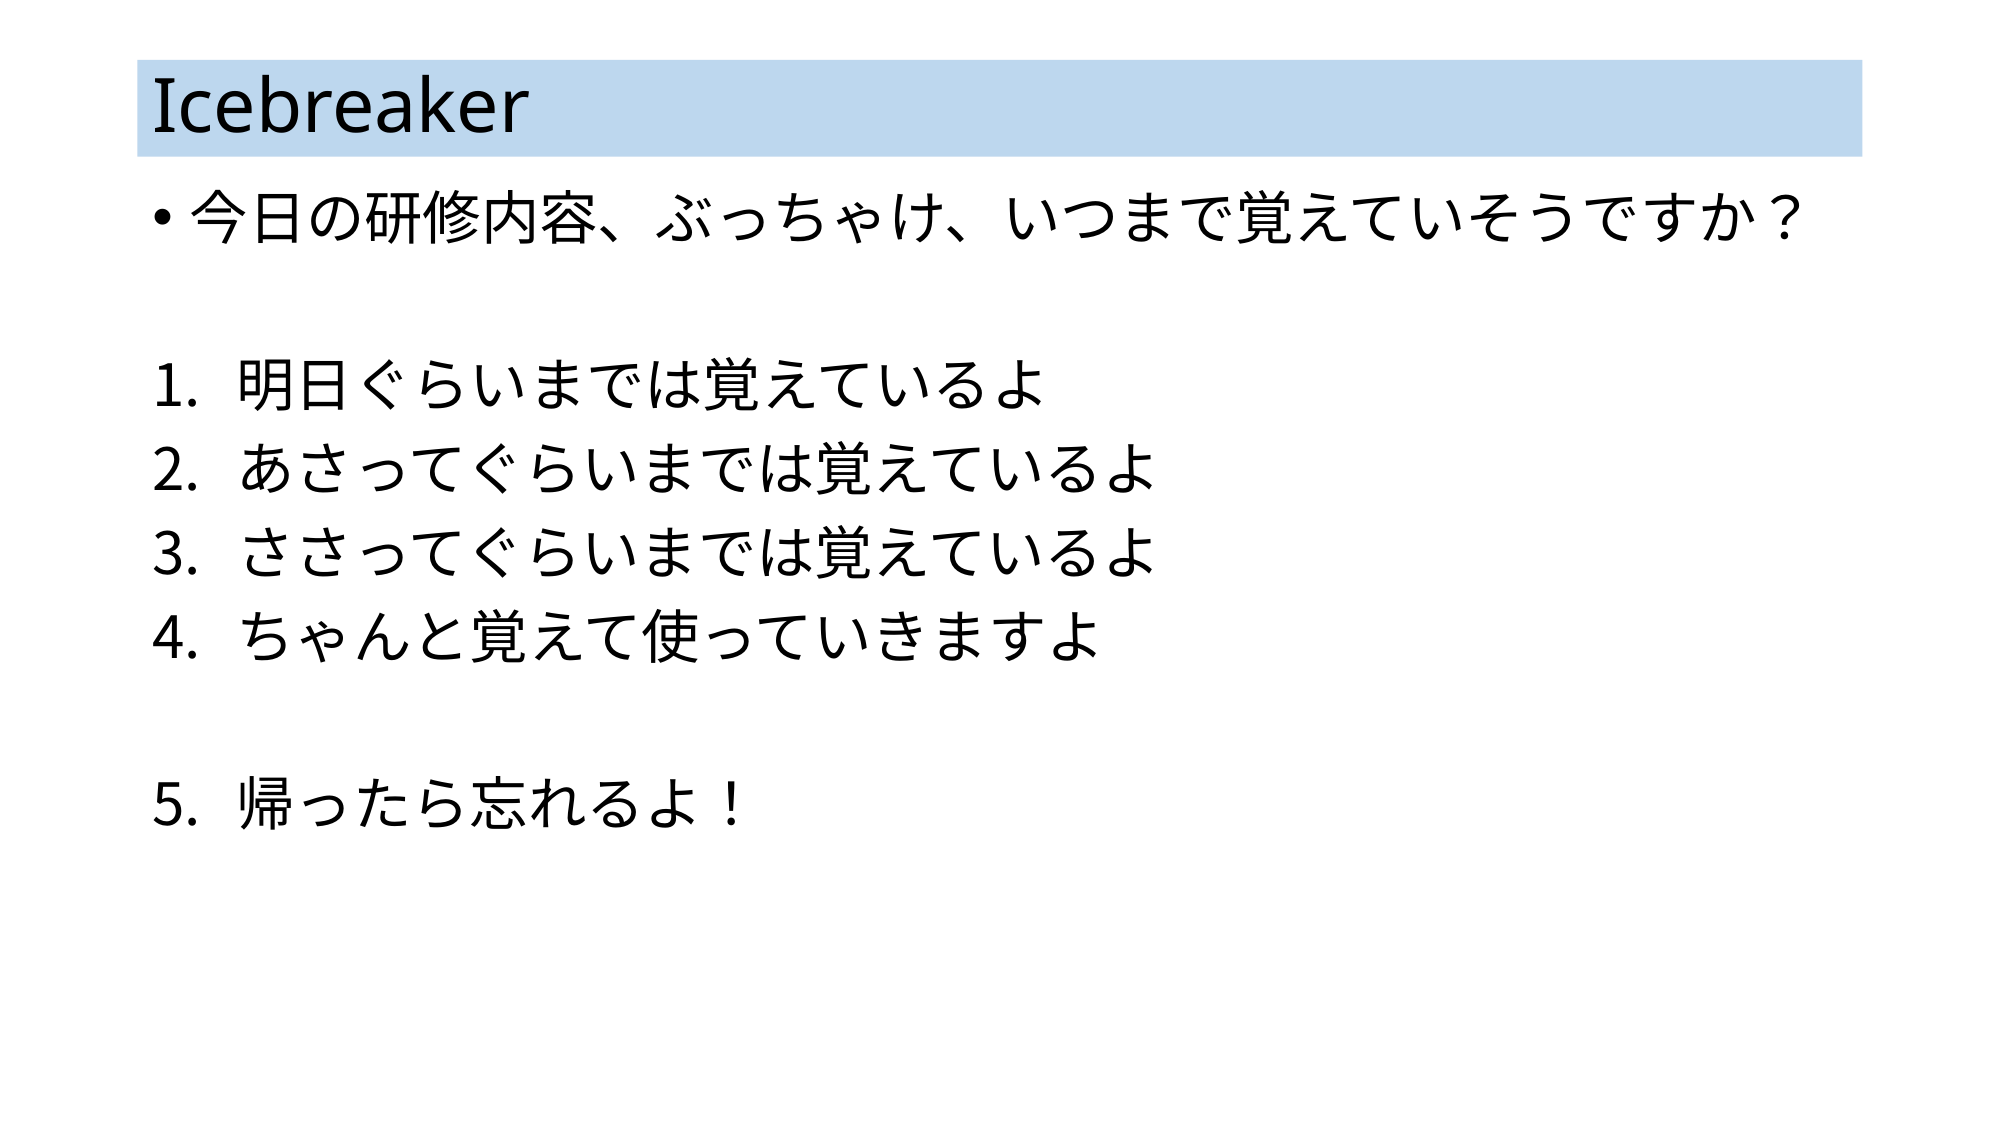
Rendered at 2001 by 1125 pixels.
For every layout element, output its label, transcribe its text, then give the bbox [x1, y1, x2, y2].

list 今日の研修内容、ぶっちゃけ、いつまで覚えていそうですか？ 明日ぐらいまでは覚えているよ あさってぐらいまでは覚えているよ ささってぐらいまでは覚えているよ ちゃんと覚えて使っていきますよ 帰ったら忘れるよ！ [137, 181, 1863, 1014]
title Icebreaker [137, 59, 1863, 157]
